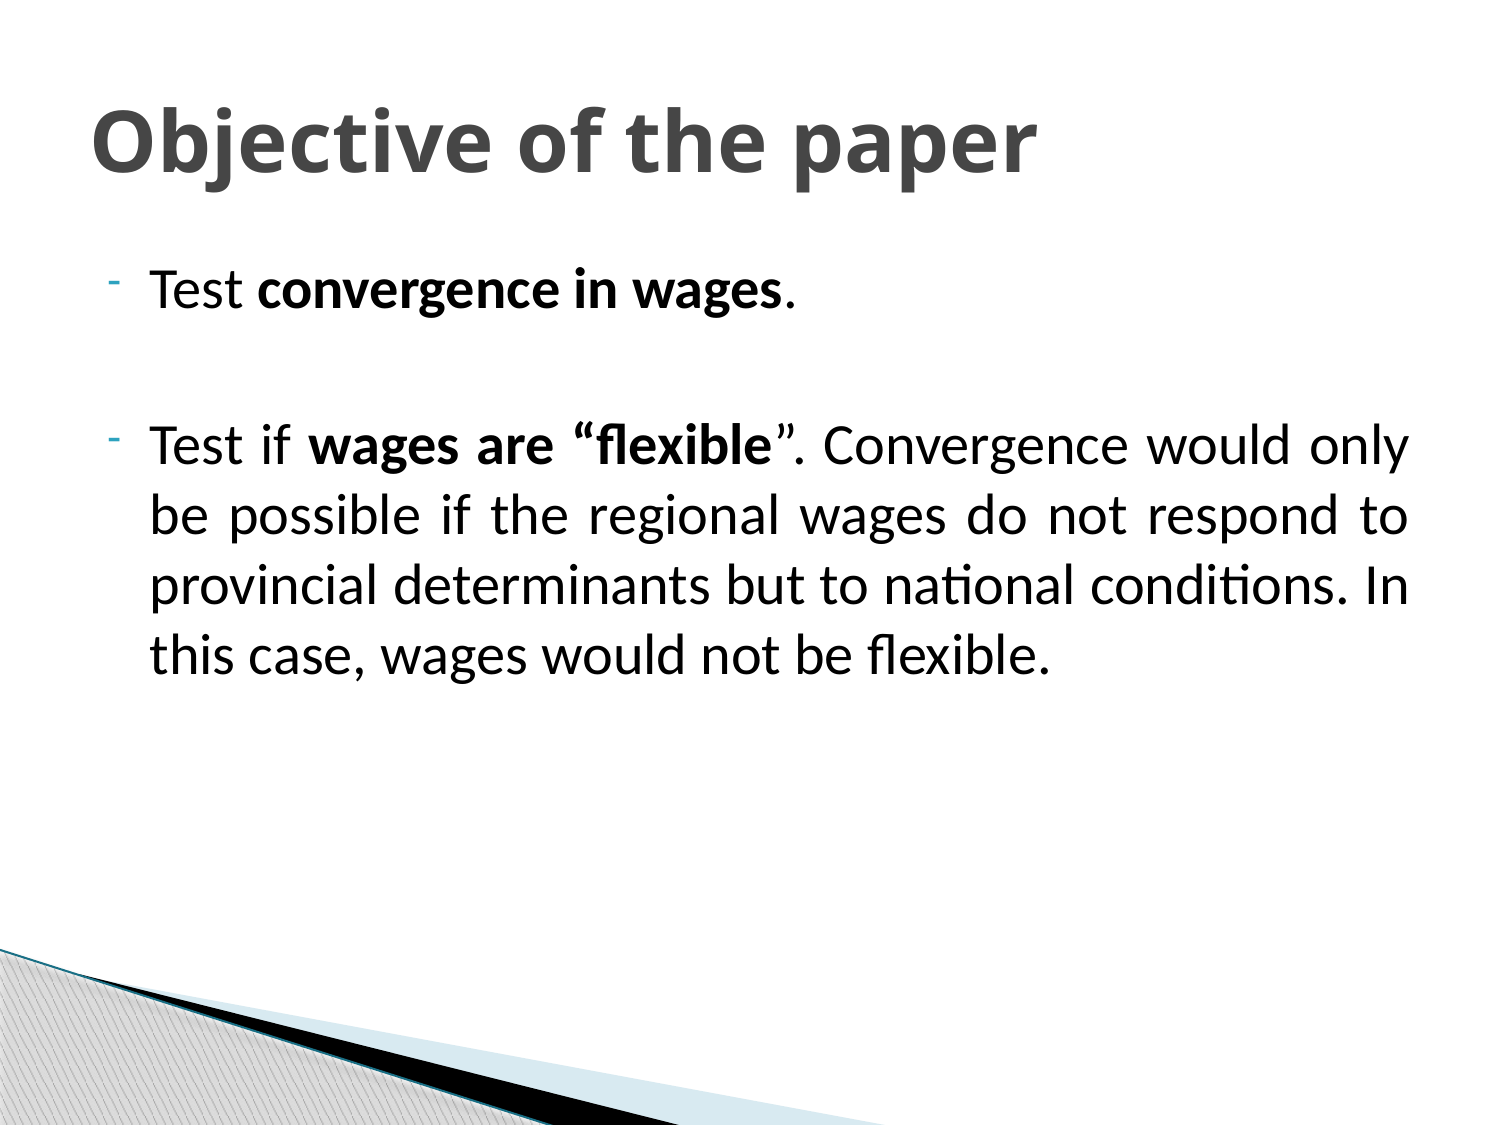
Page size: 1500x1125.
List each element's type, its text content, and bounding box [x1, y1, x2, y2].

title Objective of the paper [75, 45, 1425, 233]
list Test convergence in wages. Test if wages are “flexible”. Convergence would only be possible if the regional wages do not respond to provincial determinants but to national conditions. In this case, wages would not be flexible. [75, 243, 1425, 986]
